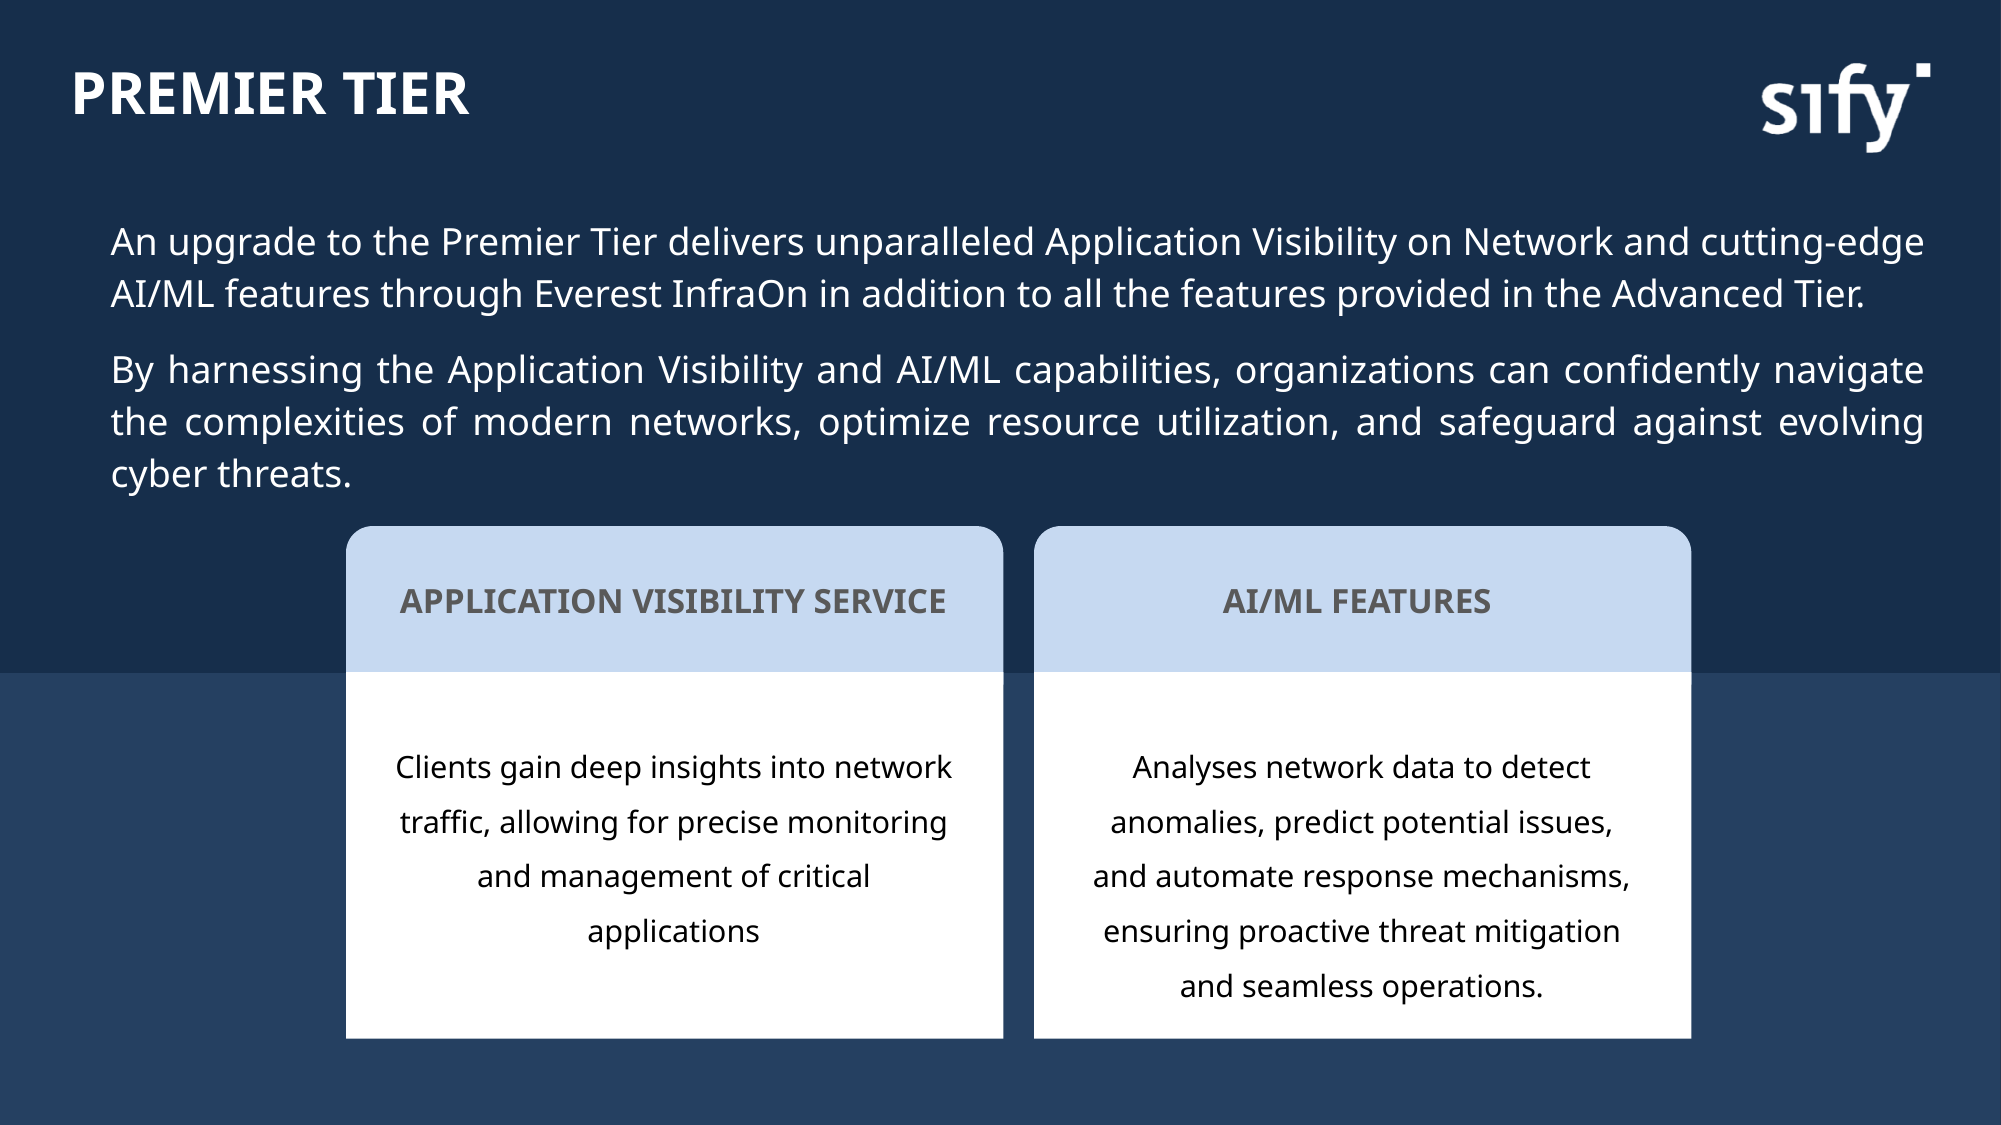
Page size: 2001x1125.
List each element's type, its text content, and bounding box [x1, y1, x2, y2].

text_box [345, 525, 1692, 1039]
text_box An upgrade to the Premier Tier delivers unparalleled Application Visibility on Network and cutting-edge AI/ML features through Everest InfraOn in addition to all the features provided in the Advanced Tier. By harnessing the Application Visibility and AI/ML capabilities, organizations can confidently navigate the complexities of modern networks, optimize resource utilization, and safeguard against evolving cyber threats. [95, 203, 1942, 579]
text_box PREMIER TIER [70, 46, 1930, 137]
text_box [0, 671, 2000, 1125]
picture [1743, 50, 1942, 164]
